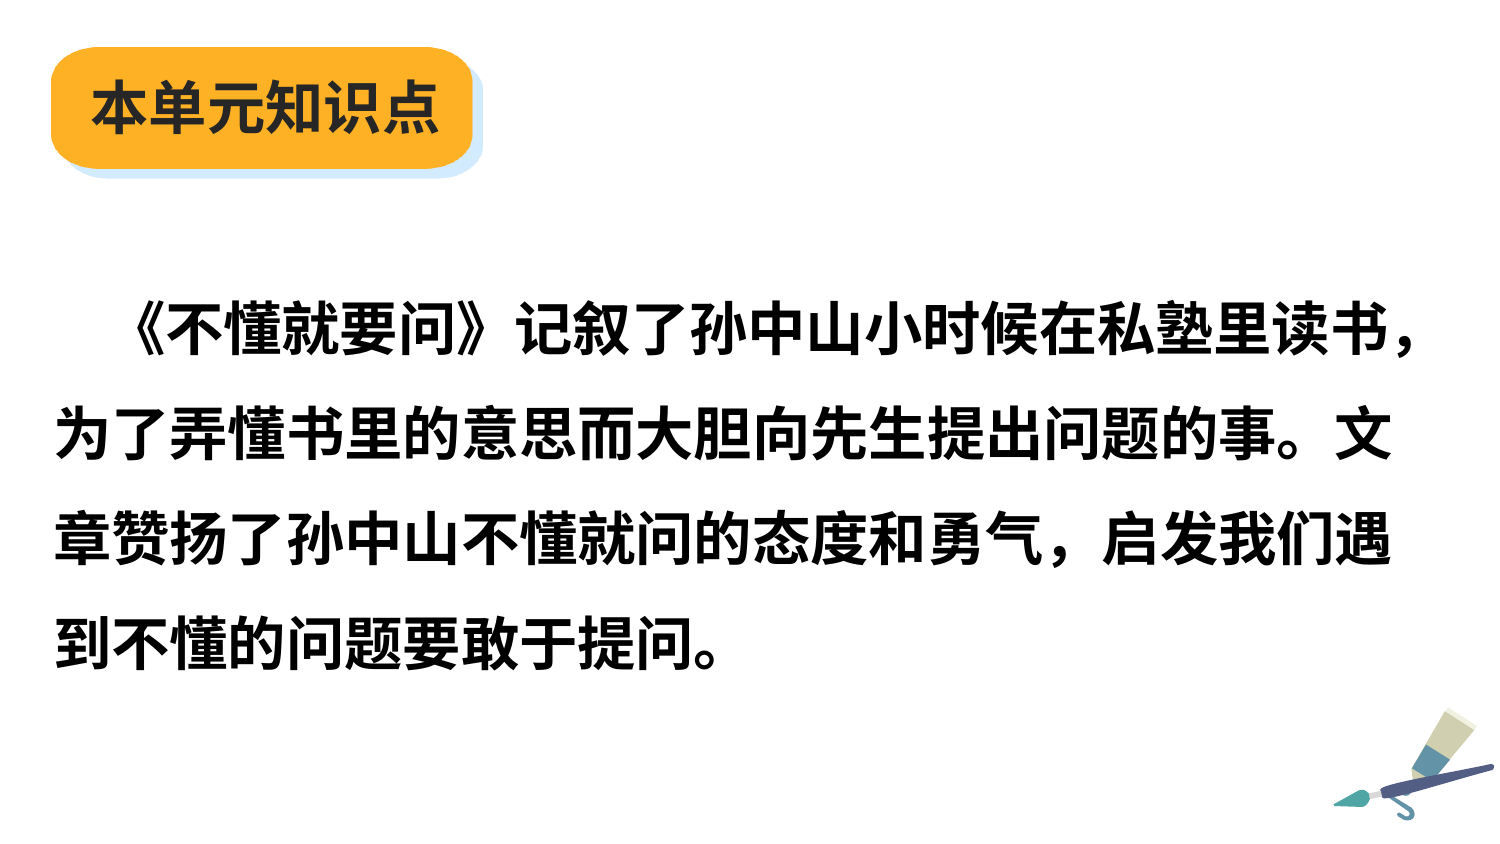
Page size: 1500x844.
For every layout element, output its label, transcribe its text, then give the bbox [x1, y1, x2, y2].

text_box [1358, 708, 1481, 844]
text_box 《不懂就要问》记叙了孙中山小时候在私塾里读书，为了弄懂书里的意思而大胆向先生提出问题的事。文章赞扬了孙中山不懂就问的态度和勇气，启发我们遇到不懂的问题要敢于提问。 [42, 251, 1458, 683]
picture [51, 47, 483, 179]
